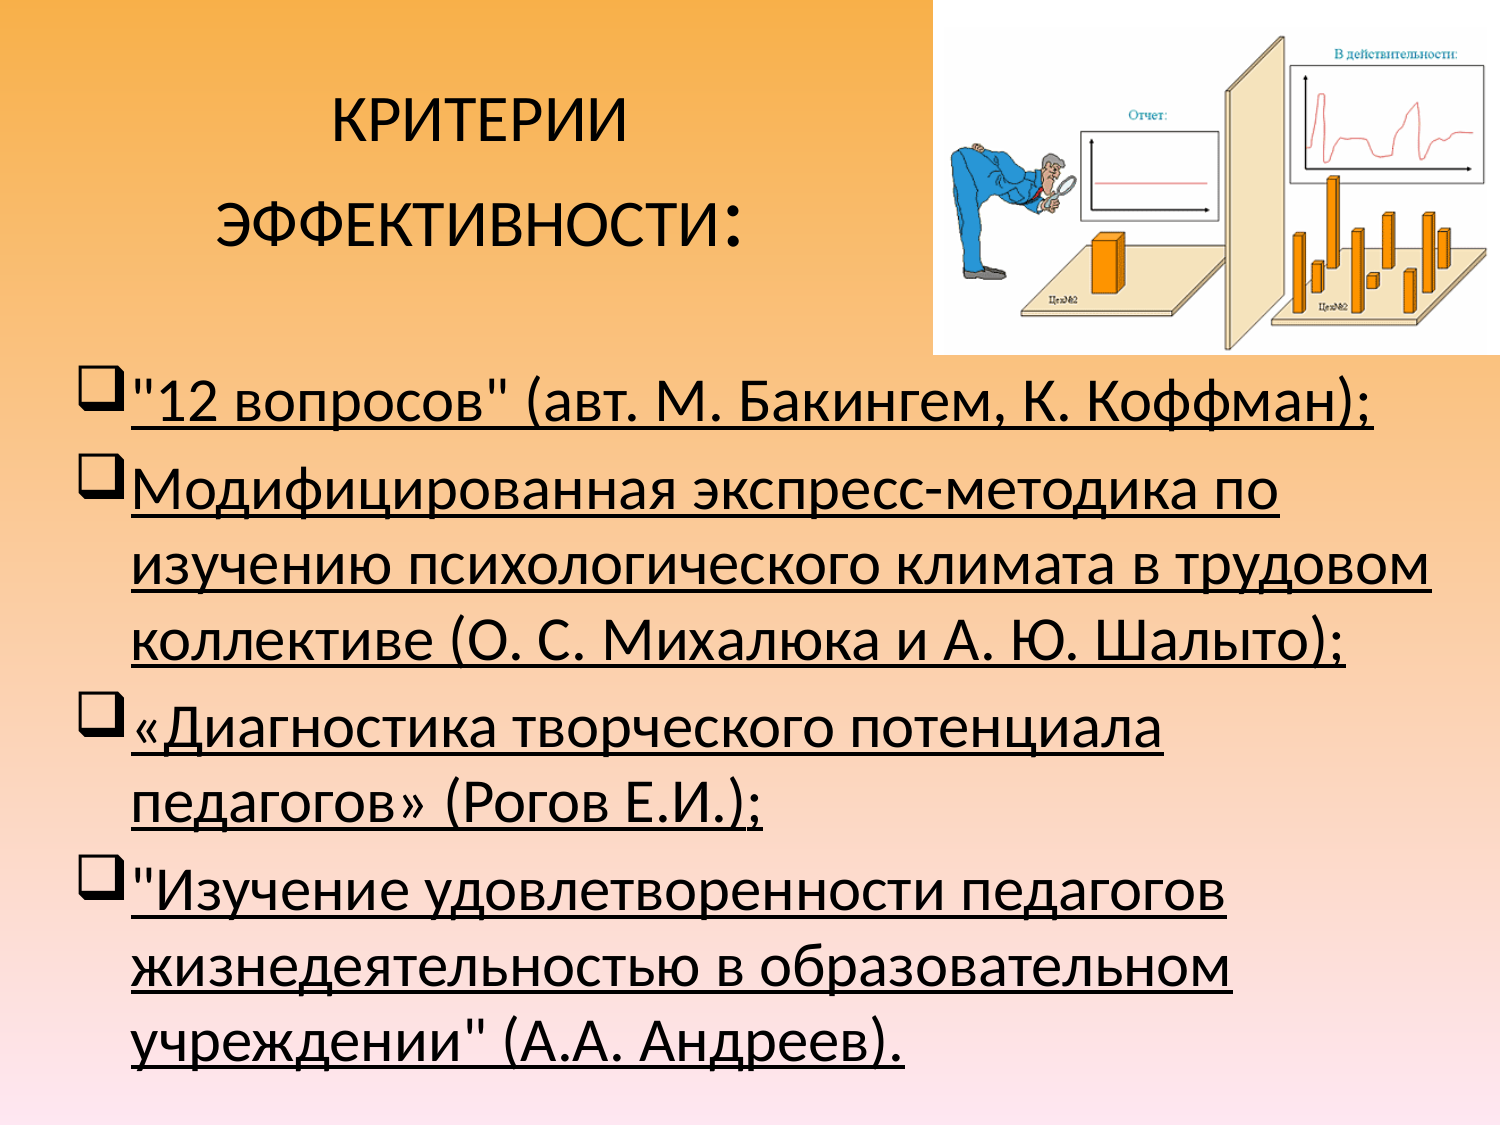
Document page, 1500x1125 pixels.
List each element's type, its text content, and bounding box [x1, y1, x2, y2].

title критерии эффективности: [93, 46, 868, 293]
list "12 вопросов" (авт. М. Бакингем, К. Коффман); Модифицированная экспресс-методика по изучению психологического климата в трудовом коллективе (О. С. Михалюка и А. Ю. Шалыто); «Диагностика творческого потенциала педагогов» (Рогов Е.И.); "Изучение удовлетворенности педагогов жизнедеятельностью в образовательном учреждении" (А.А. Андреев). [58, 351, 1454, 1125]
picture [933, 0, 1500, 355]
